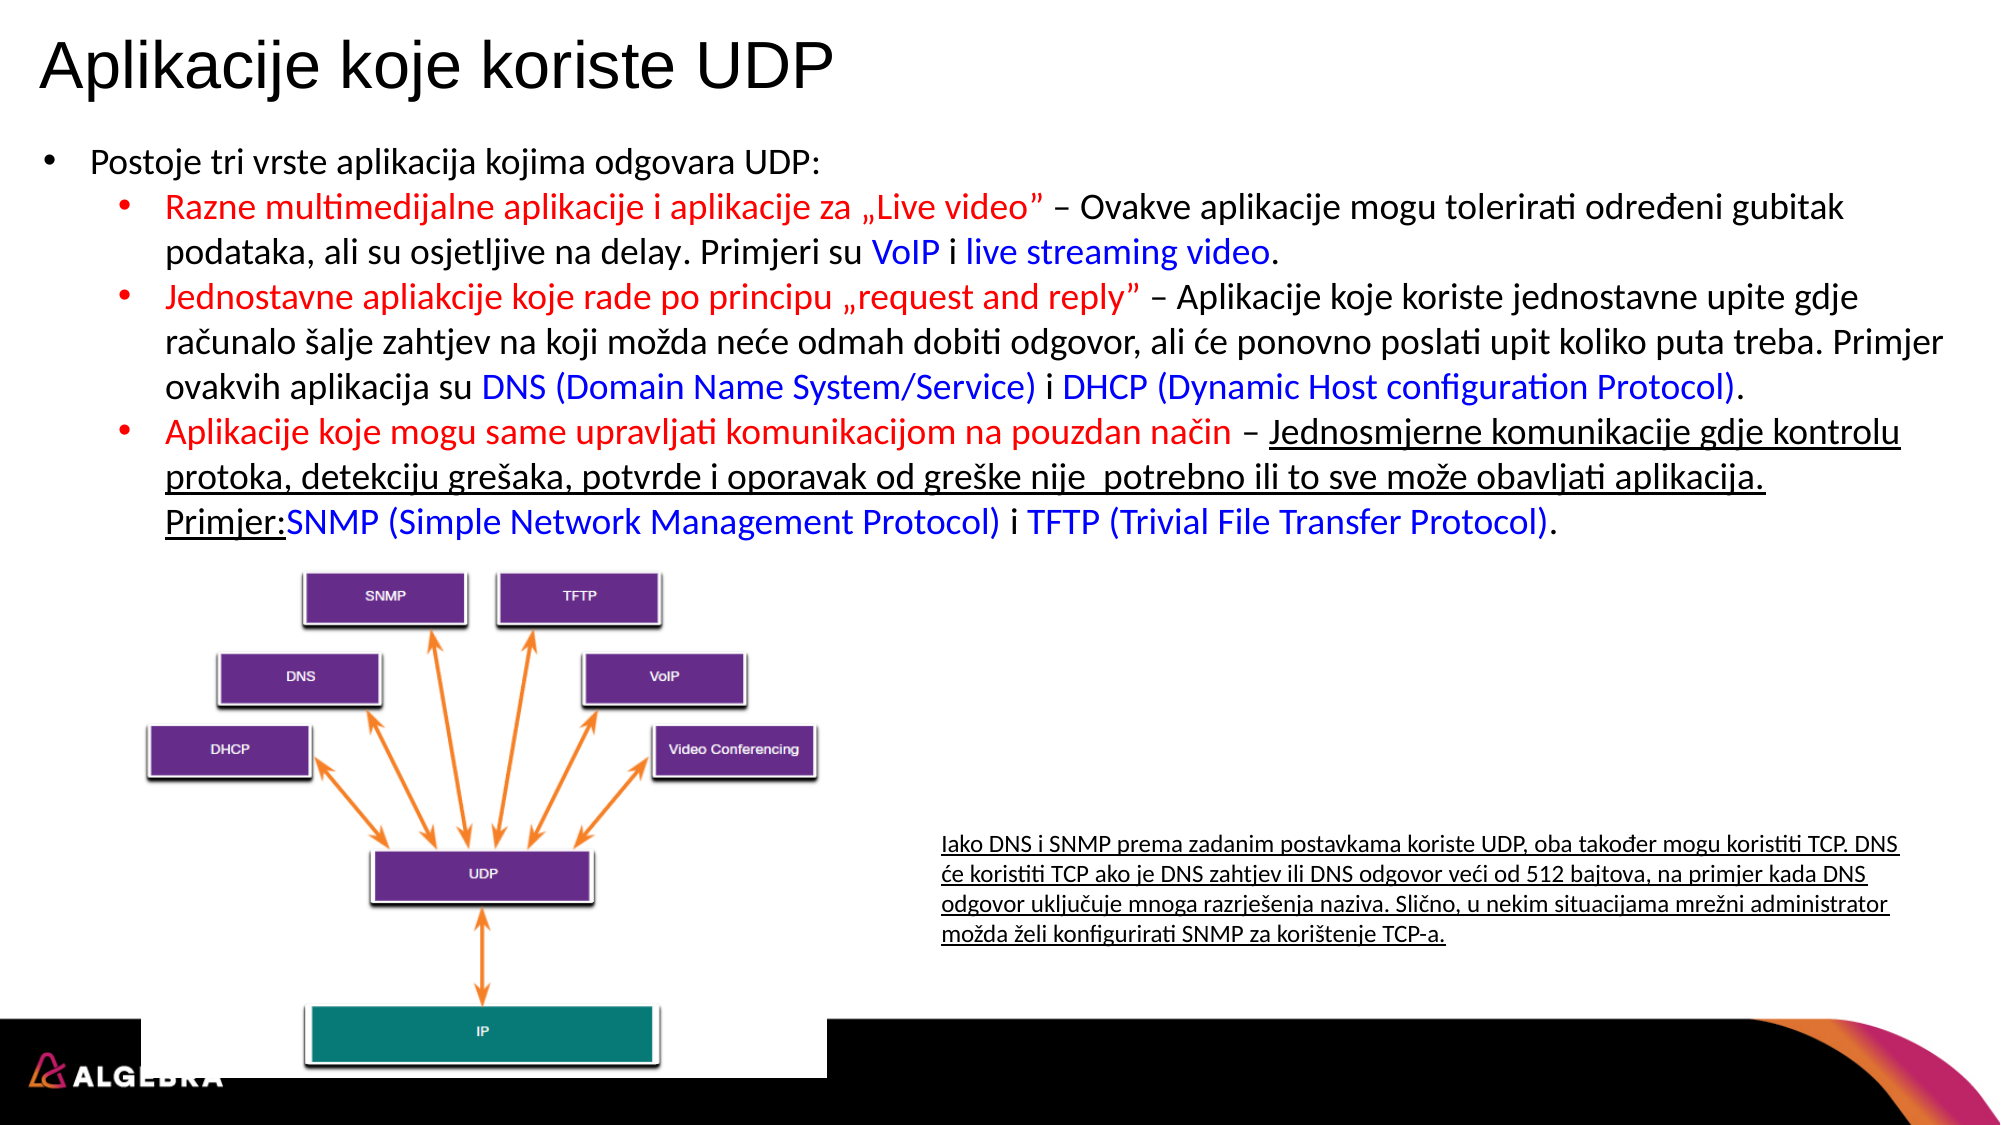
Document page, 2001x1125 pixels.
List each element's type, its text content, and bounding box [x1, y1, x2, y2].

title Aplikacije koje koriste UDP [39, 23, 1813, 108]
text_box Iako DNS i SNMP prema zadanim postavkama koriste UDP, oba također mogu koristiti TCP. DNS će koristiti TCP ako je DNS zahtjev ili DNS odgovor veći od 512 bajtova, na primjer kada DNS odgovor uključuje mnoga razrješenja naziva. Slično, u nekim situacijama mrežni administrator možda želi konfigurirati SNMP za korištenje TCP-a. [926, 820, 1927, 955]
text_box Postoje tri vrste aplikacija kojima odgovara UDP: Razne multimedijalne aplikacije i aplikacije za „Live video” – Ovakve aplikacije mogu tolerirati određeni gubitak podataka, ali su osjetljive na delay. Primjeri su VoIP i live streaming video. Jednostavne apliakcije koje rade po principu „request and reply” – Aplikacije koje koriste jednostavne upite gdje računalo šalje zahtjev na koji možda neće odmah dobiti odgovor, ali će ponovno poslati upit koliko puta treba. Primjer ovakvih aplikacija su DNS (Domain Name System/Service) i DHCP (Dynamic Host configuration Protocol). Aplikacije koje mogu same upravljati komunikacijom na pouzdan način – Jednosmjerne komunikacije gdje kontrolu protoka, detekciju grešaka, potvrde i oporavak od greške nije potrebno ili to sve može obavljati aplikacija. Primjer:SNMP (Simple Network Management Protocol) i TFTP (Trivial File Transfer Protocol). [28, 129, 1972, 550]
picture [0, 0, 2001, 1125]
